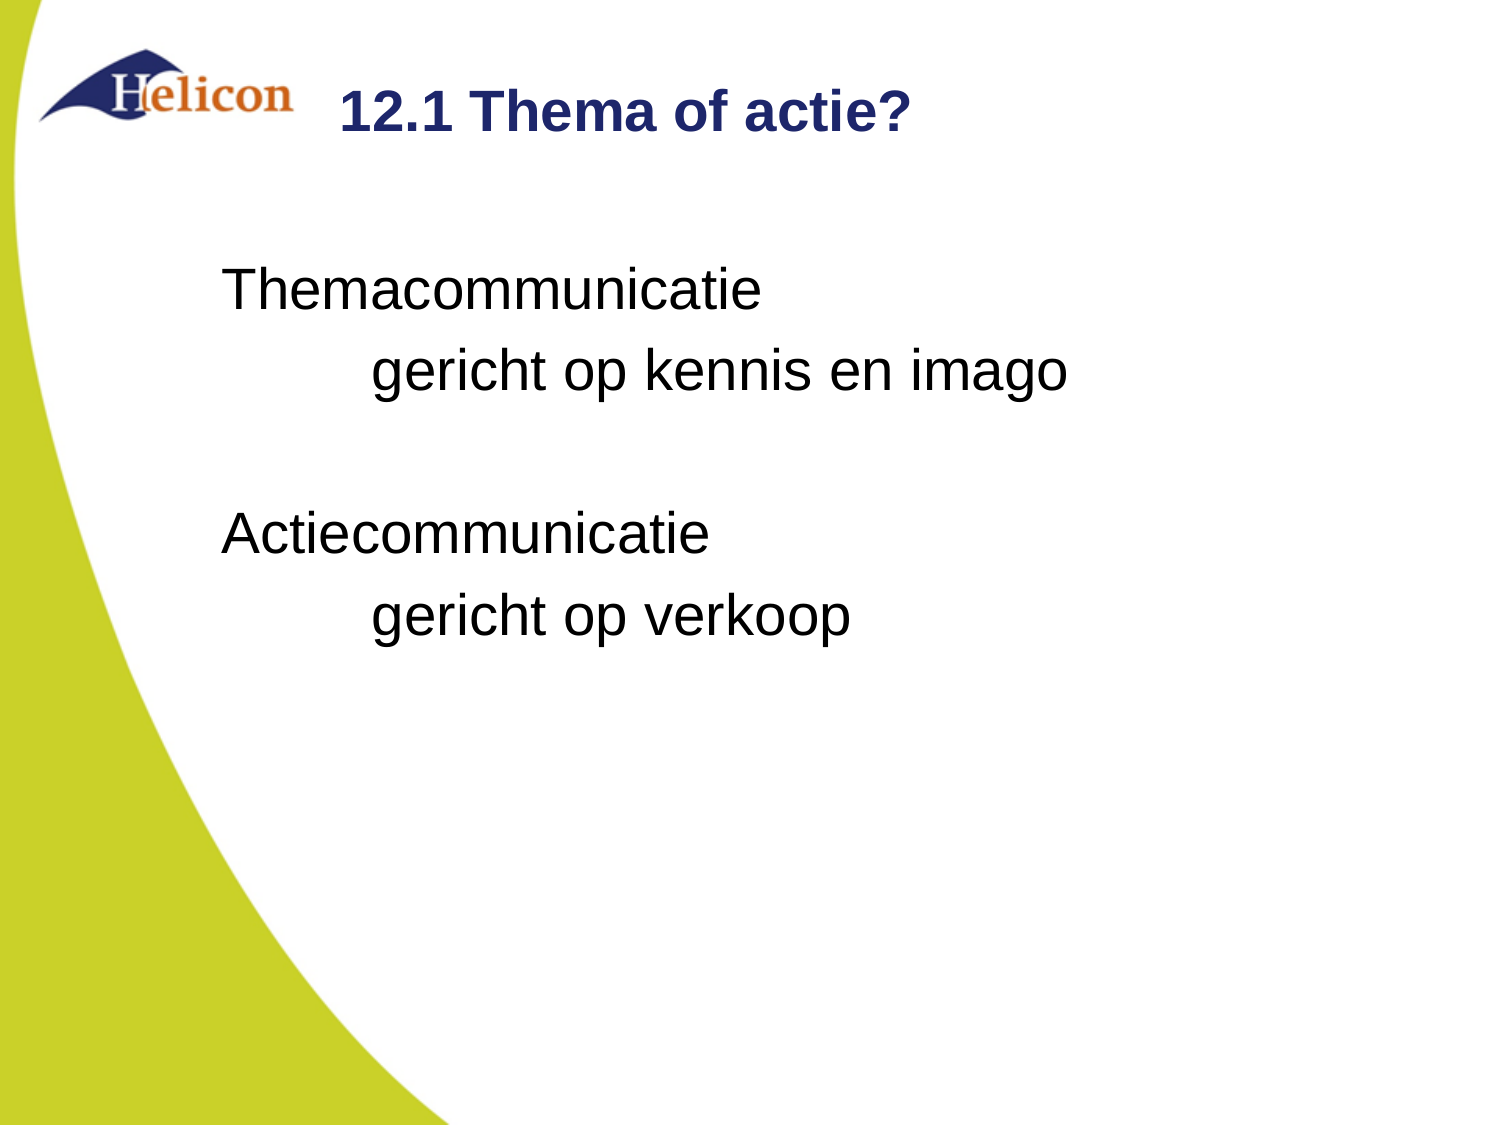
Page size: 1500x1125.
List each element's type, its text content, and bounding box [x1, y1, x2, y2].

list Themacommunicatie gericht op kennis en imago Actiecommunicatie gericht op verkoop [206, 243, 1500, 986]
title 12.1 Thema of actie? [324, 54, 1415, 161]
picture [0, 0, 1500, 1125]
